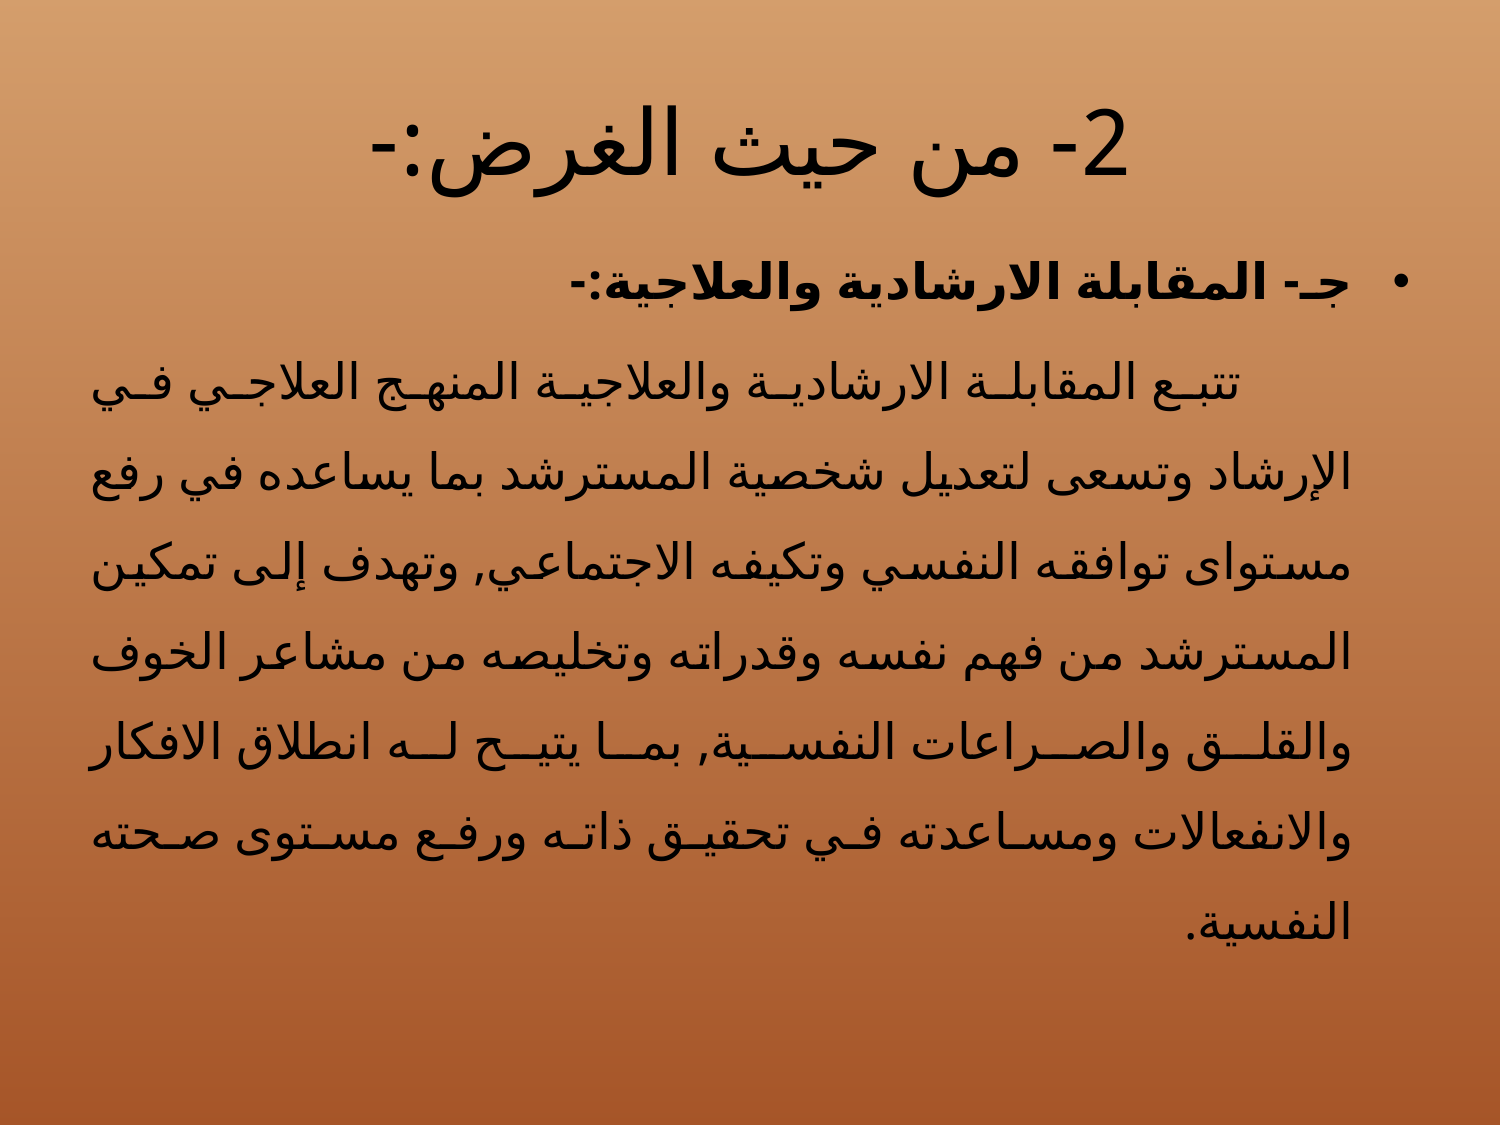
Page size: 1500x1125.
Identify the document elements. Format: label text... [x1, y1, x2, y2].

title 2- من حيث الغرض:- [75, 45, 1425, 212]
list جـ- المقابلة الارشادية والعلاجية:- تتبع المقابلة الارشادية والعلاجية المنهج العلاجي في الإرشاد وتسعى لتعديل شخصية المسترشد بما يساعده في رفع مستواى توافقه النفسي وتكيفه الاجتماعي, وتهدف إلى تمكين المسترشد من فهم نفسه وقدراته وتخليصه من مشاعر الخوف والقلق والصراعات النفسية, بما يتيح له انطلاق الافكار والانفعالات ومساعدته في تحقيق ذاته ورفع مستوى صحته النفسية. [75, 212, 1425, 1050]
